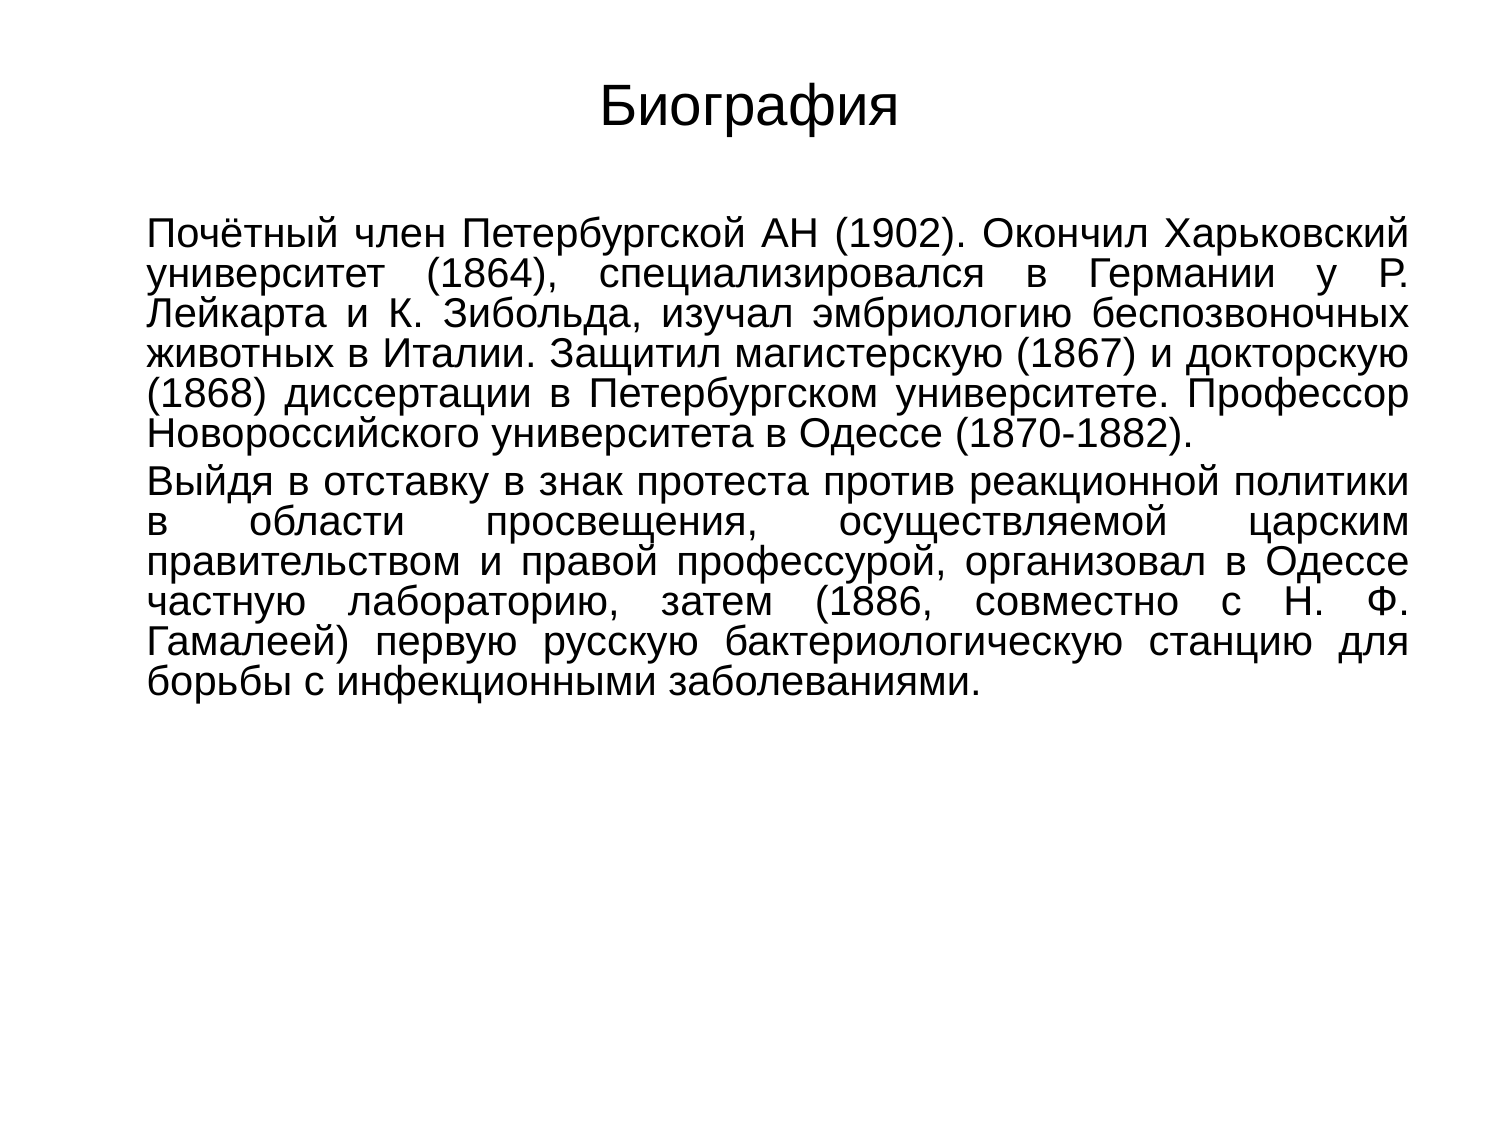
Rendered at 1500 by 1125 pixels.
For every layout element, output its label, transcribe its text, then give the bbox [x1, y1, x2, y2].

list Почётный член Петербургской АН (1902). Окончил Харьковский университет (1864), специализировался в Германии у Р. Лейкарта и К. Зибольда, изучал эмбриологию беспозвоночных животных в Италии. Защитил магистерскую (1867) и докторскую (1868) диссертации в Петербургском университете. Профессор Новороссийского университета в Одессе (1870-1882). Выйдя в отставку в знак протеста против реакционной политики в области просвещения, осуществляемой царским правительством и правой профессурой, организовал в Одессе частную лабораторию, затем (1886, совместно с Н. Ф. Гамалеей) первую русскую бактериологическую станцию для борьбы с инфекционными заболеваниями. [74, 207, 1426, 1006]
title Биография [74, 89, 1426, 185]
